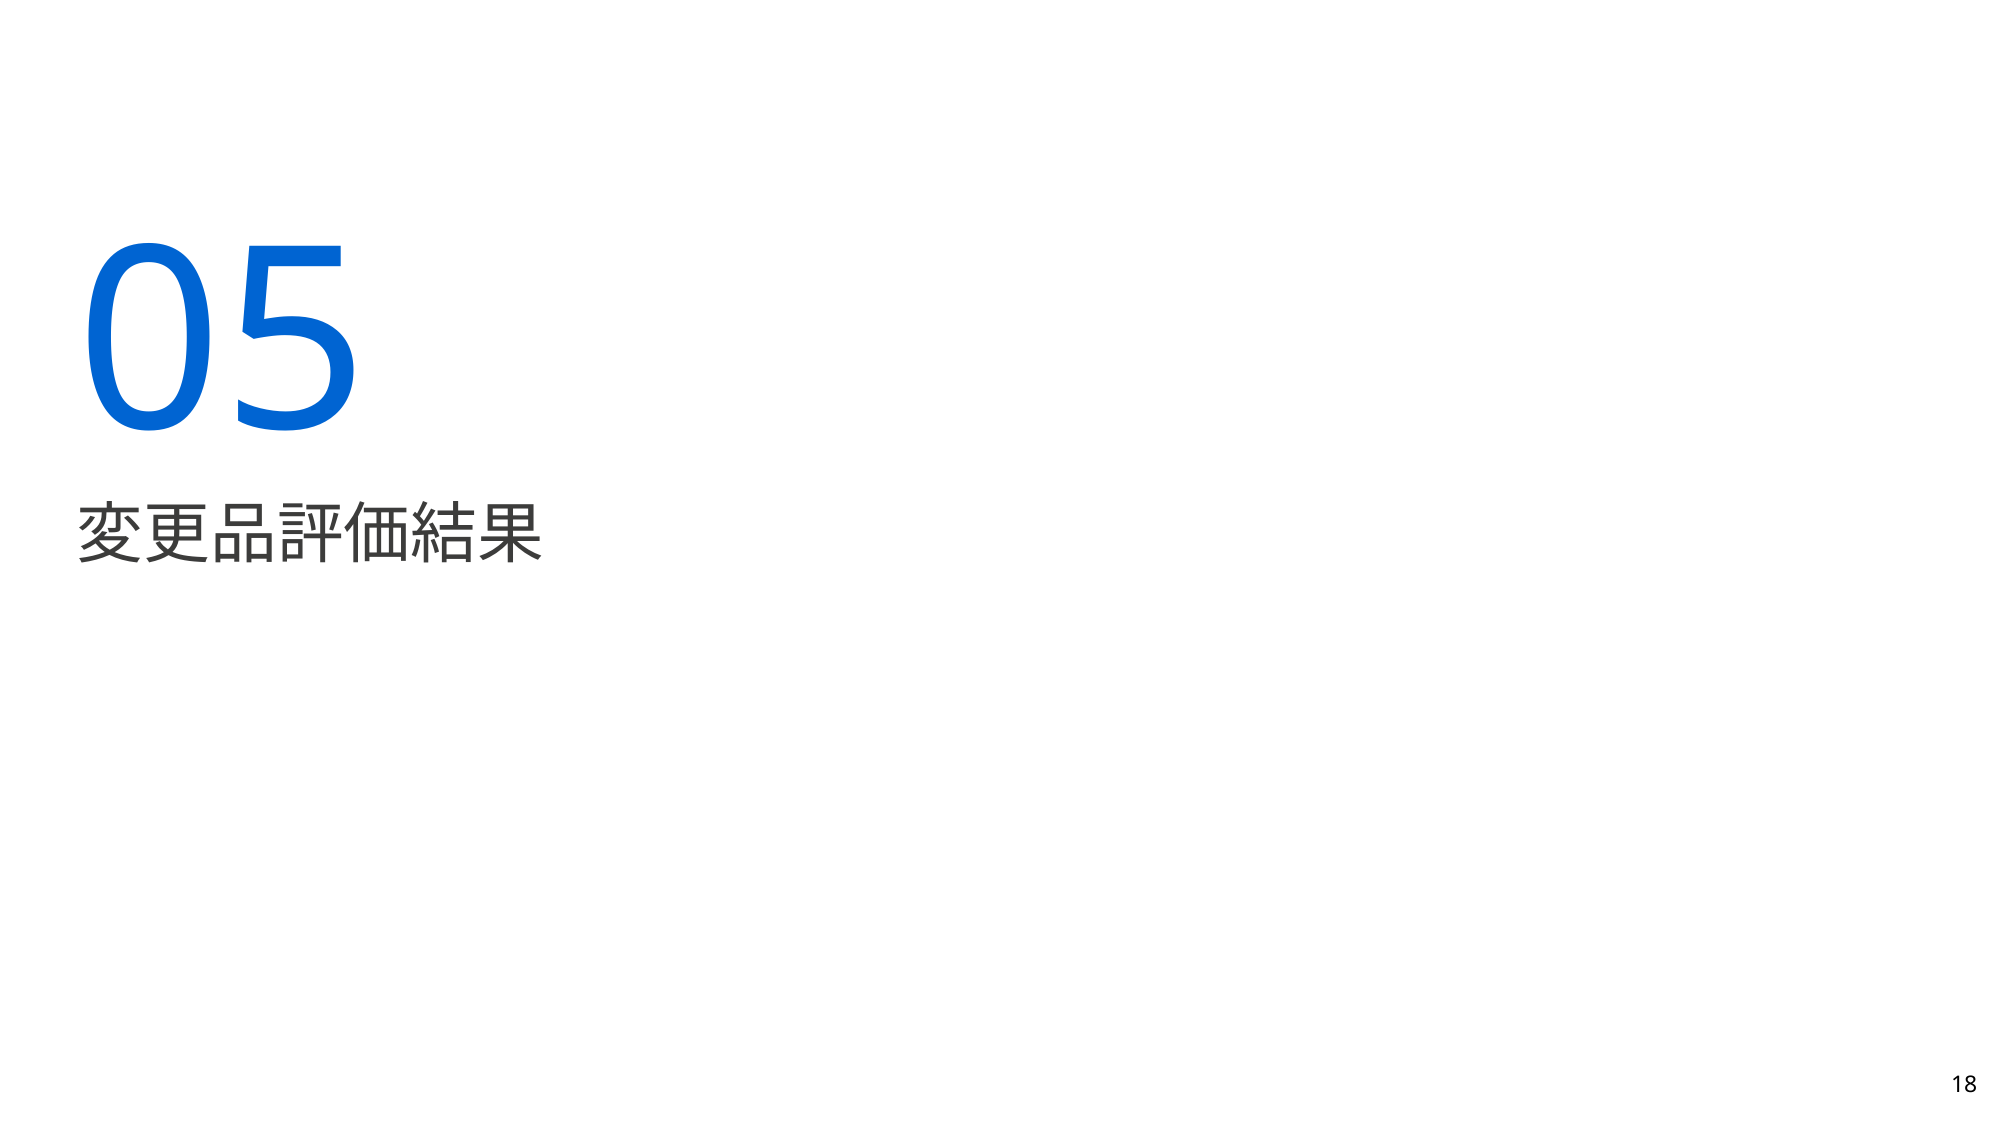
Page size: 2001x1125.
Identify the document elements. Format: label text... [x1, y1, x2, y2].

title 変更品評価結果 [76, 499, 974, 589]
list 05 [0, 0, 542, 480]
